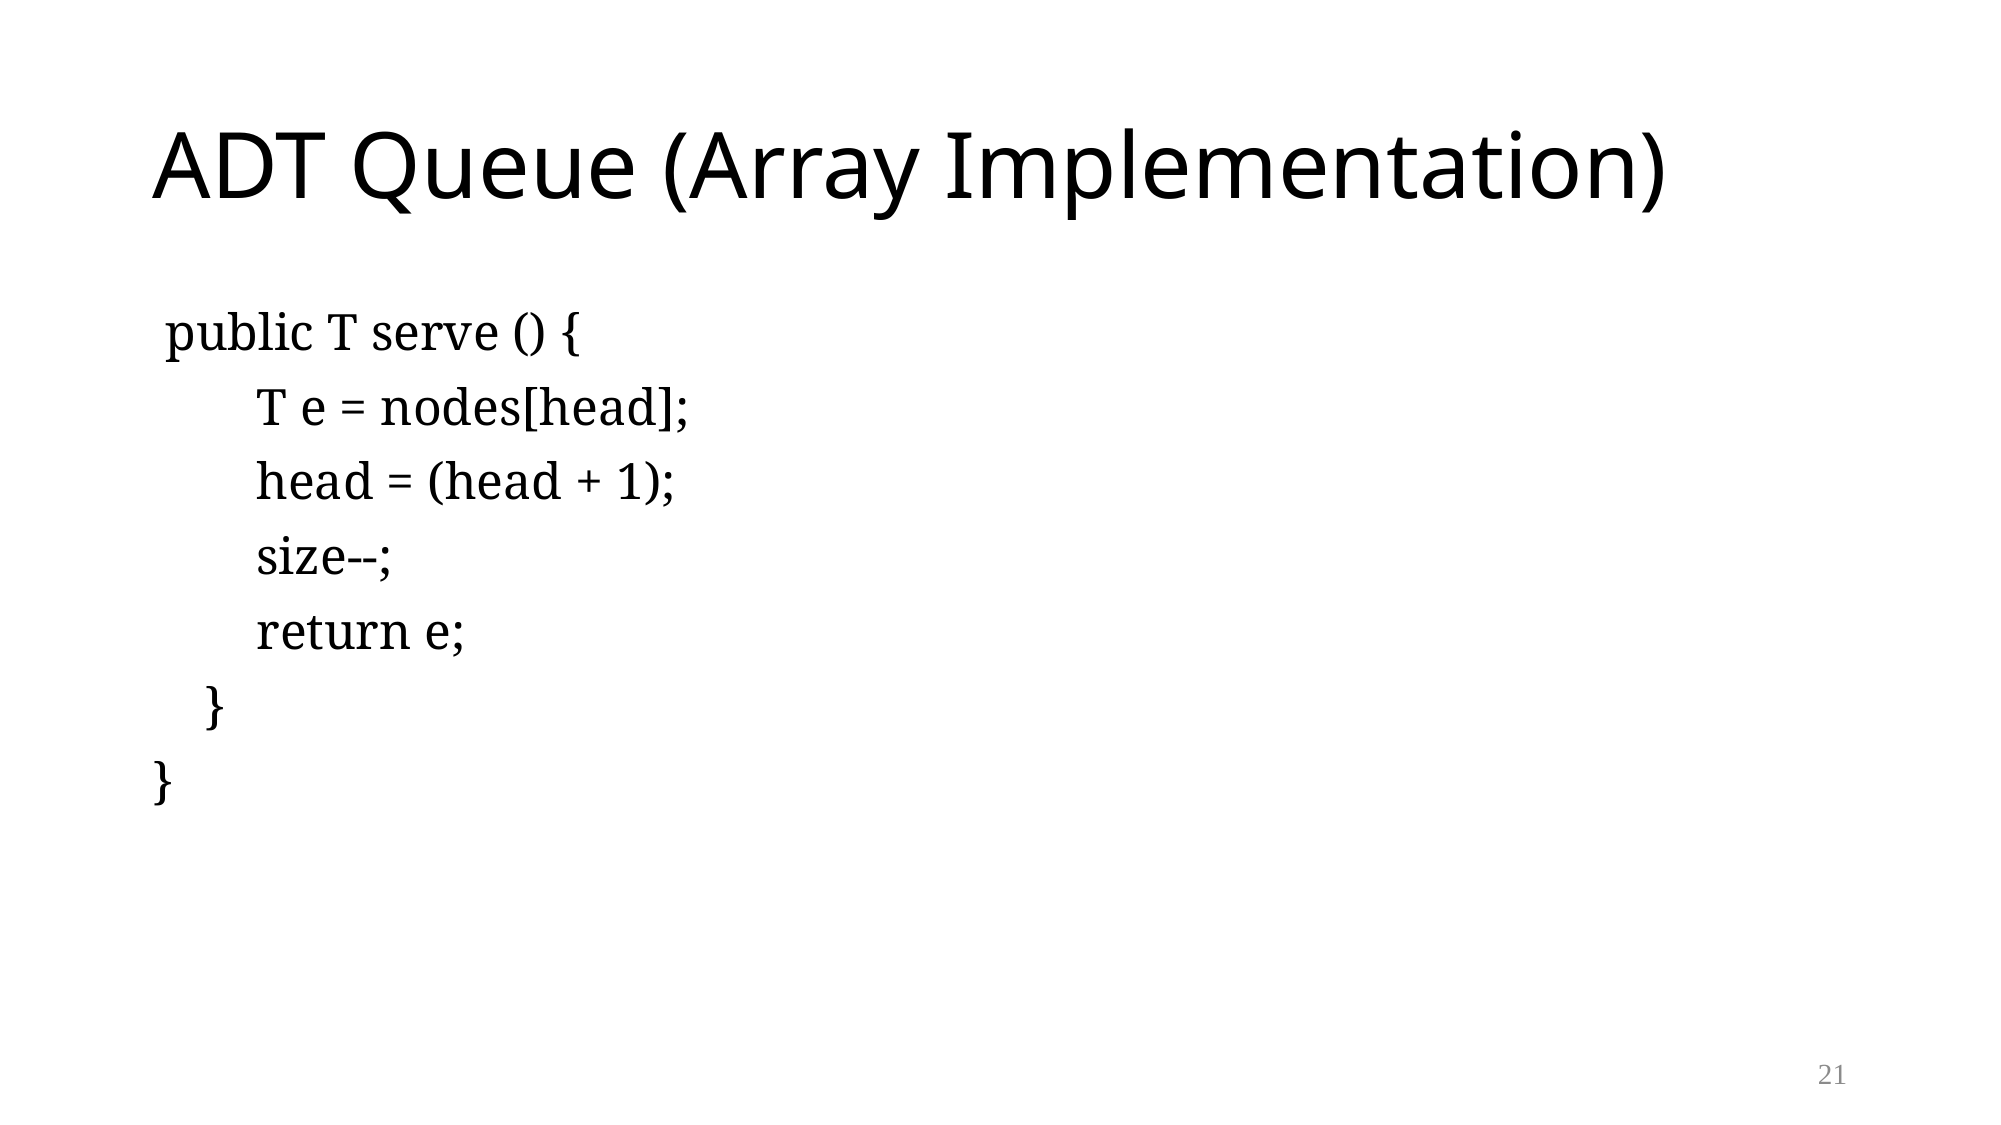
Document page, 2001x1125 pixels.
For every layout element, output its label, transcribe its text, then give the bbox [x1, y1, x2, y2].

title ADT Queue (Array Implementation) [137, 59, 1863, 278]
list public T serve () { T e = nodes[head]; head = (head + 1); size--; return e; } } [137, 299, 1863, 1014]
slide_number 21 [1412, 1042, 1863, 1103]
